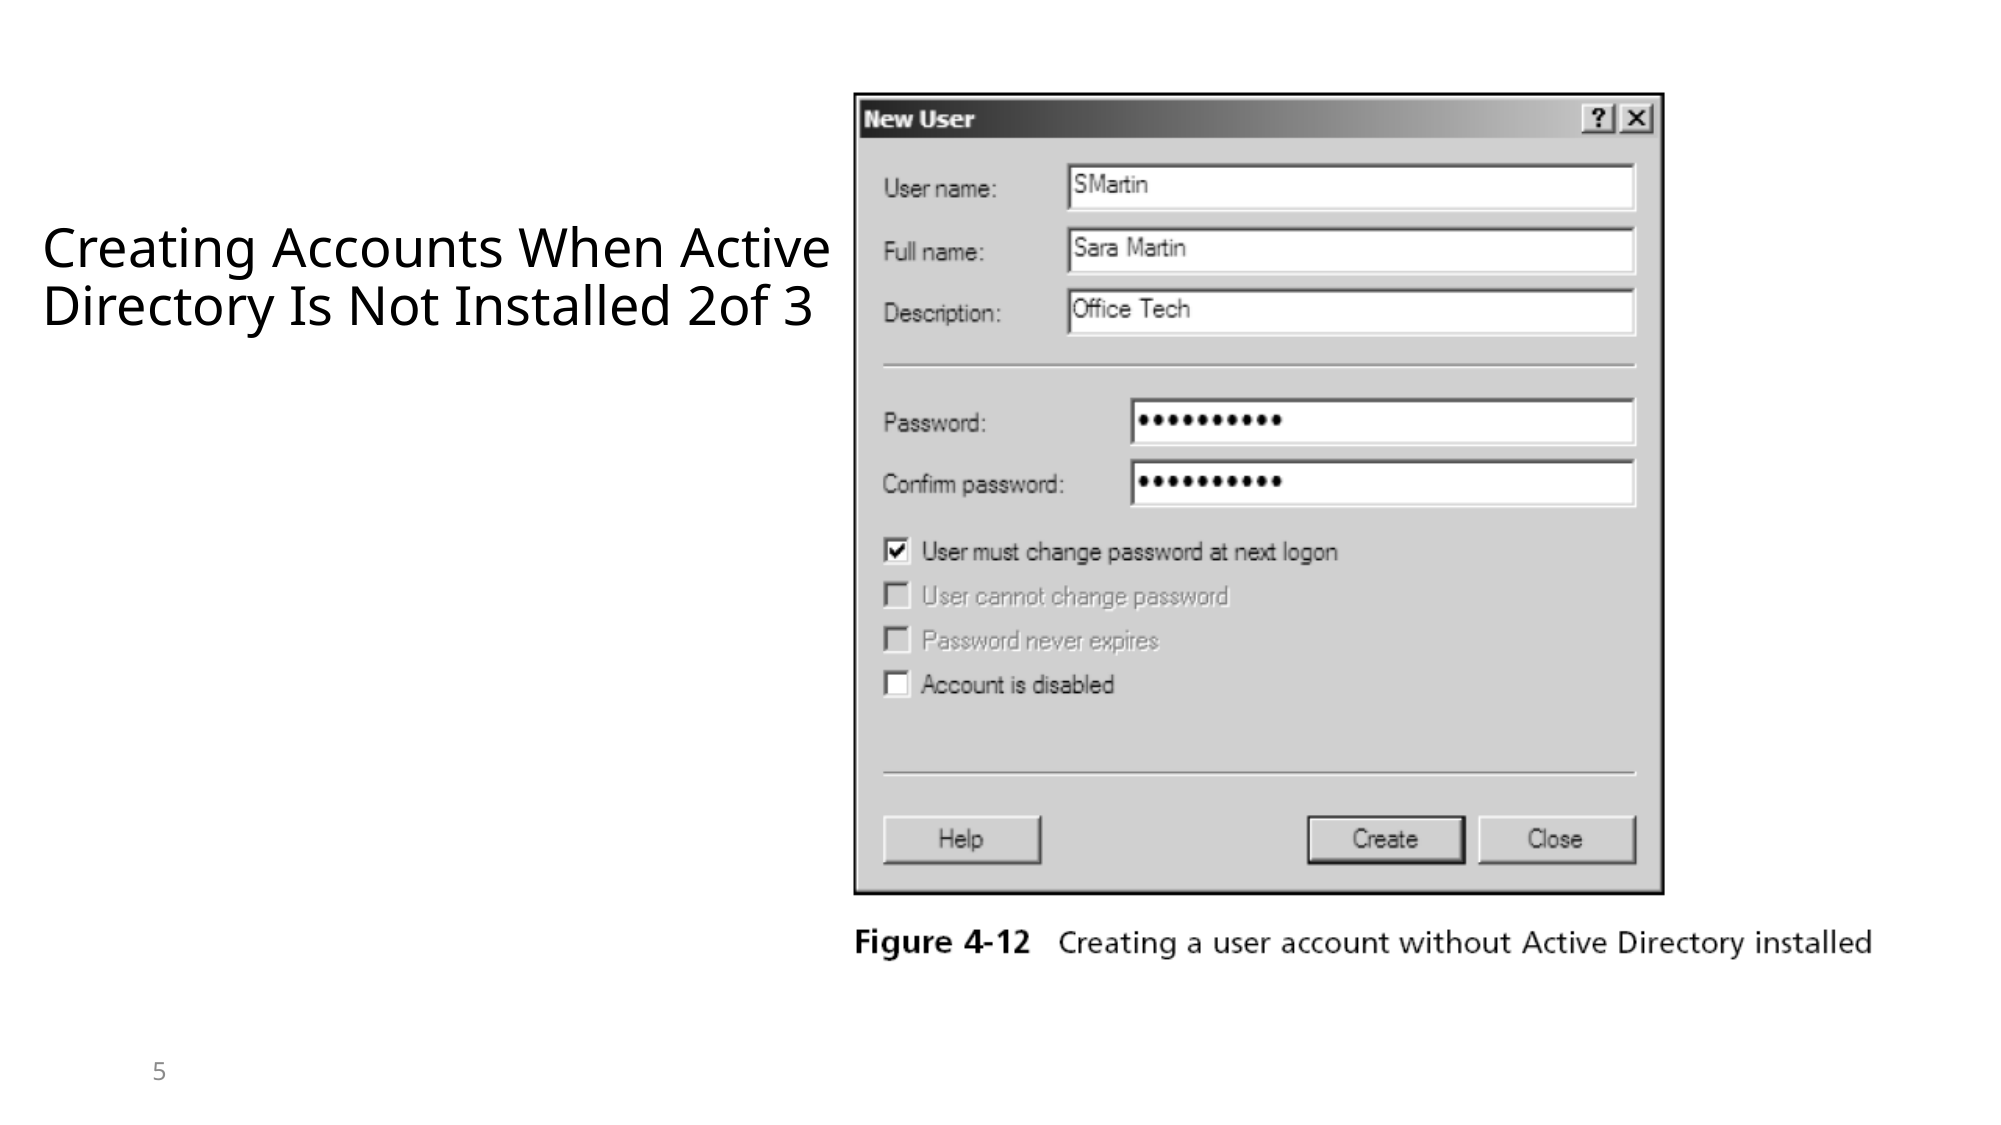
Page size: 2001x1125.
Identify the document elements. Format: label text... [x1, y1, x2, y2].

slide_number 5 [137, 1042, 588, 1103]
picture [846, 85, 1879, 969]
title Creating Accounts When Active Directory Is Not Installed 2of 3 [27, 185, 846, 373]
